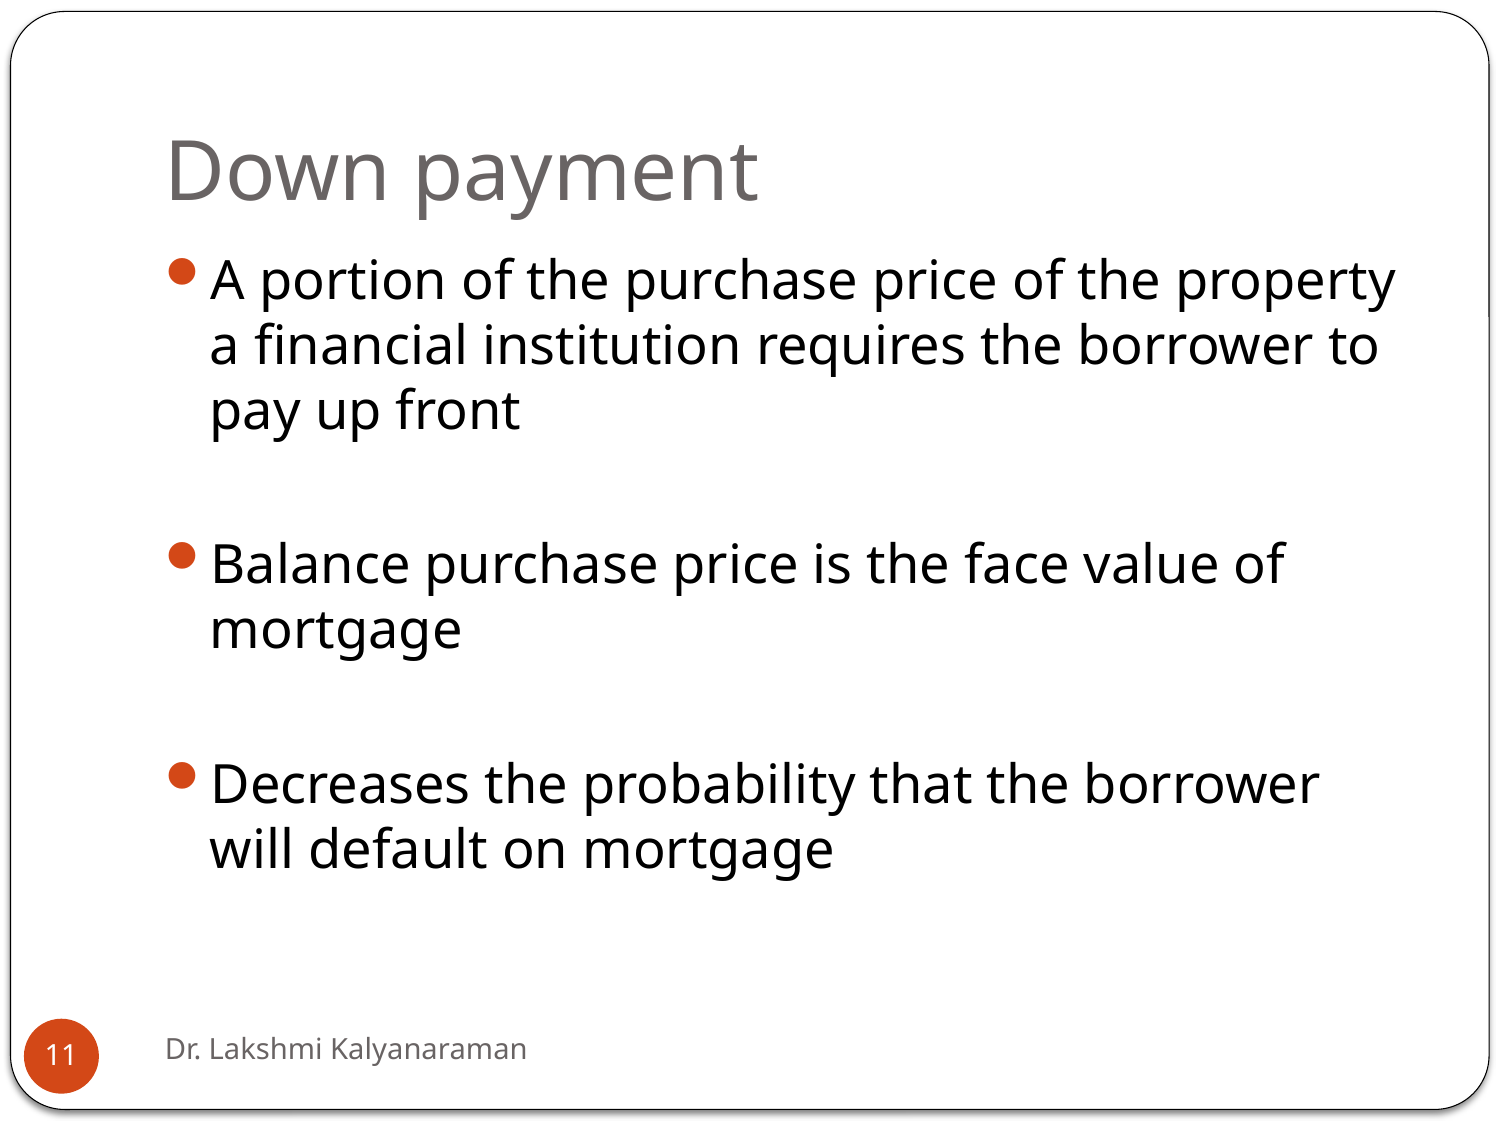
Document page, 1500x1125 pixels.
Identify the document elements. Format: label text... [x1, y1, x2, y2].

list A portion of the purchase price of the property a financial institution requires the borrower to pay up front Balance purchase price is the face value of mortgage Decreases the probability that the borrower will default on mortgage [150, 237, 1425, 988]
slide_number 11 [23, 1018, 99, 1094]
footer Dr. Lakshmi Kalyanaraman [150, 1012, 800, 1088]
title Down payment [150, 45, 1425, 233]
